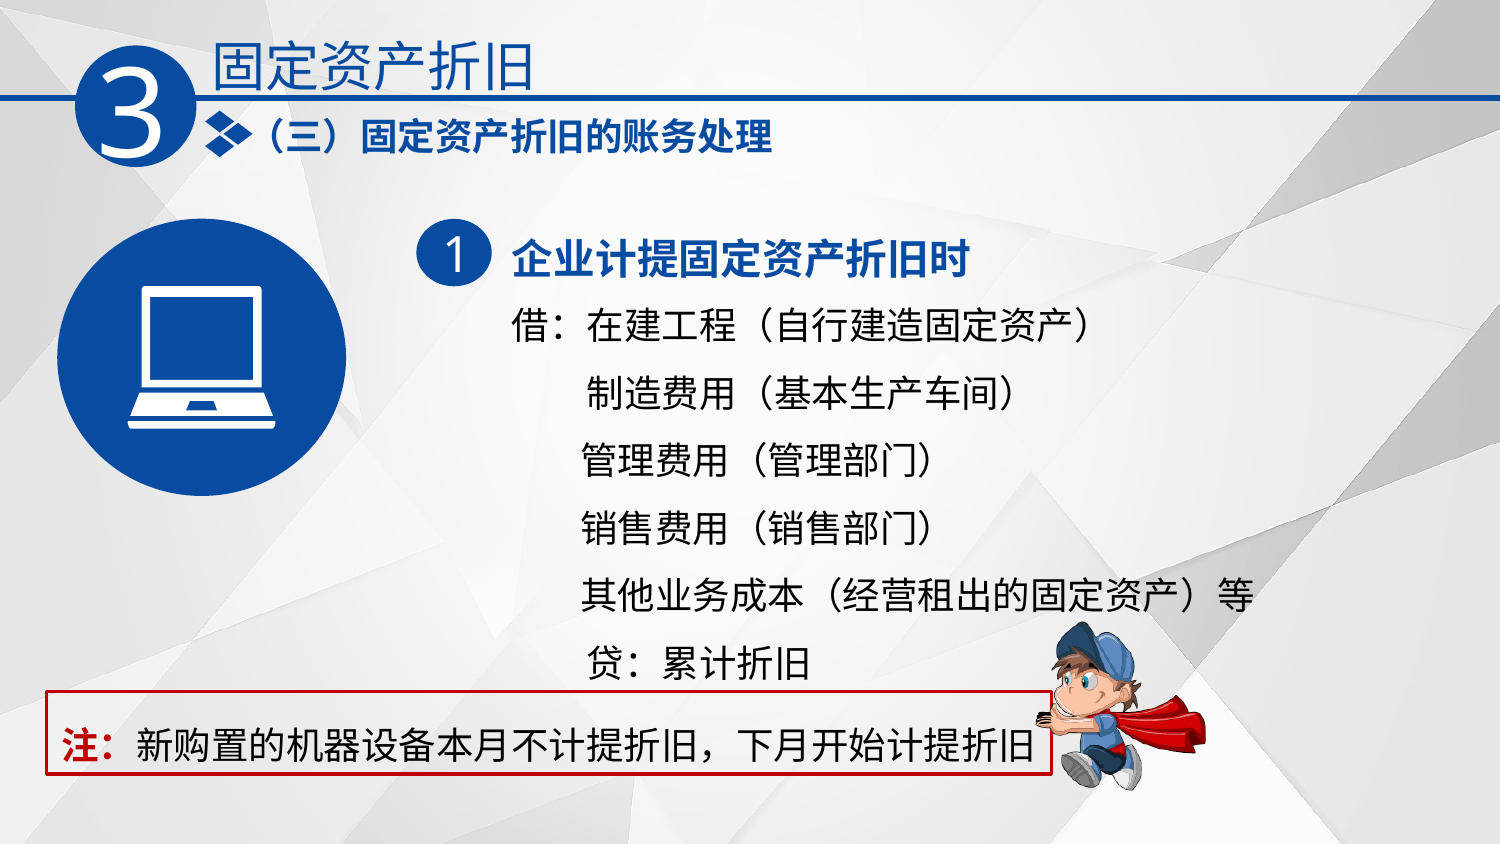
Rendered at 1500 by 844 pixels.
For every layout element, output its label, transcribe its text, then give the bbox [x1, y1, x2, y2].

text_box 借：在建工程（自行建造固定资产） 制造费用（基本生产车间） 管理费用（管理部门） 销售费用（销售部门） 其他业务成本（经营租出的固定资产）等 贷：累计折旧 [497, 291, 1460, 693]
picture [0, 101, 1500, 844]
text_box 固定资产折旧 [198, 37, 713, 92]
text_box [223, 125, 235, 143]
text_box （三）固定资产折旧的账务处理 [235, 107, 786, 164]
text_box 企业计提固定资产折旧时 [497, 200, 1488, 291]
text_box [56, 218, 347, 497]
text_box 注：新购置的机器设备本月不计提折旧，下月开始计提折旧 [46, 691, 1030, 775]
text_box [205, 110, 235, 133]
text_box [205, 135, 235, 158]
text_box [75, 74, 84, 97]
picture [0, 0, 1500, 95]
text_box 1 [416, 218, 492, 287]
text_box 3 [84, 45, 203, 97]
text_box 3 [84, 107, 203, 171]
text_box [75, 107, 84, 138]
